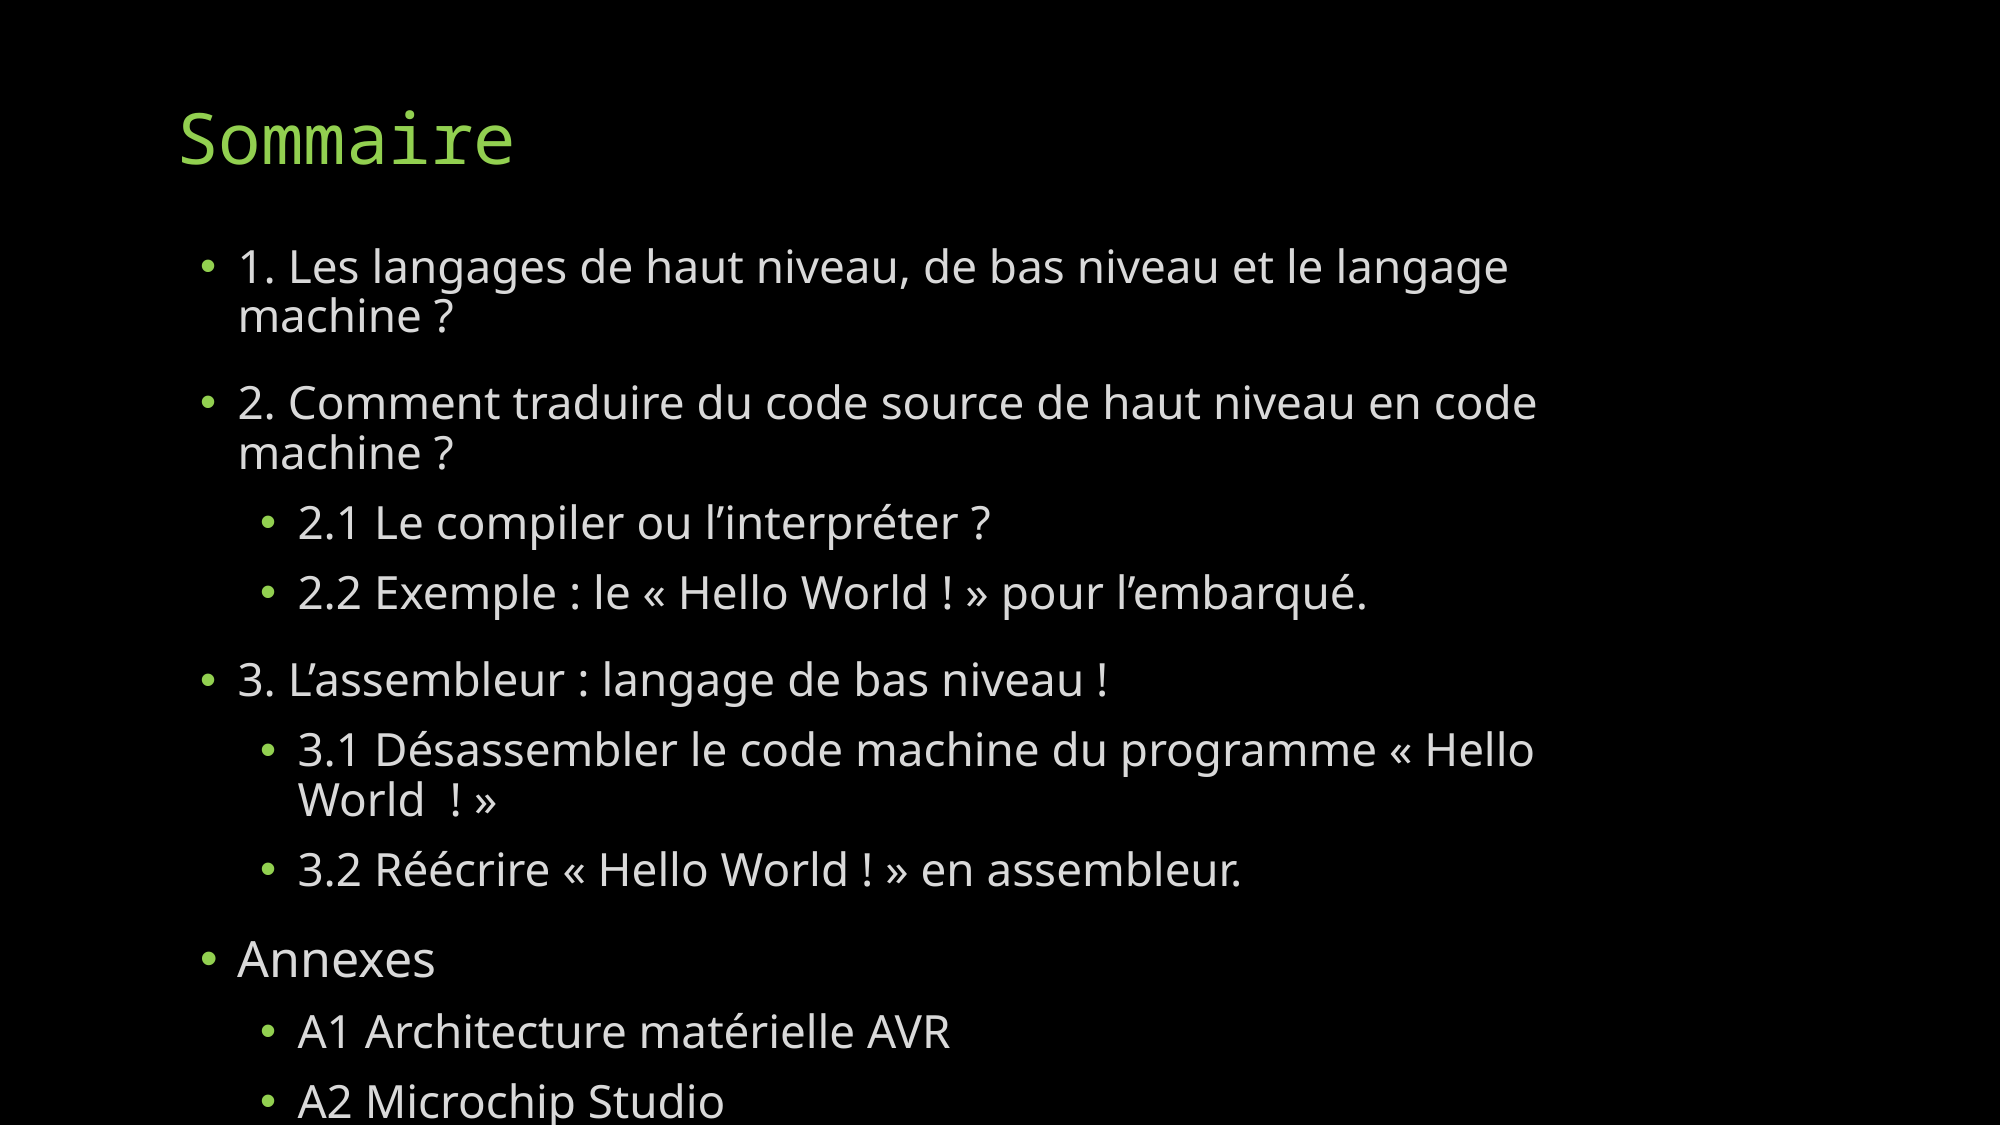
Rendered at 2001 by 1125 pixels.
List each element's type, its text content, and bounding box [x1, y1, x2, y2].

title Sommaire [161, 0, 1662, 188]
list 1. Les langages de haut niveau, de bas niveau et le langage machine ? 2. Comment traduire du code source de haut niveau en code machine ? 2.1 Le compiler ou l’interpréter ? 2.2 Exemple : le « Hello World ! » pour l’embarqué. 3. L’assembleur : langage de bas niveau ! 3.1 Désassembler le code machine du programme « Hello World ! » 3.2 Réécrire « Hello World ! » en assembleur. Annexes A1 Architecture matérielle AVR A2 Microchip Studio A3 Jeu de Pong en assembleur sur Arduino [184, 236, 1685, 889]
